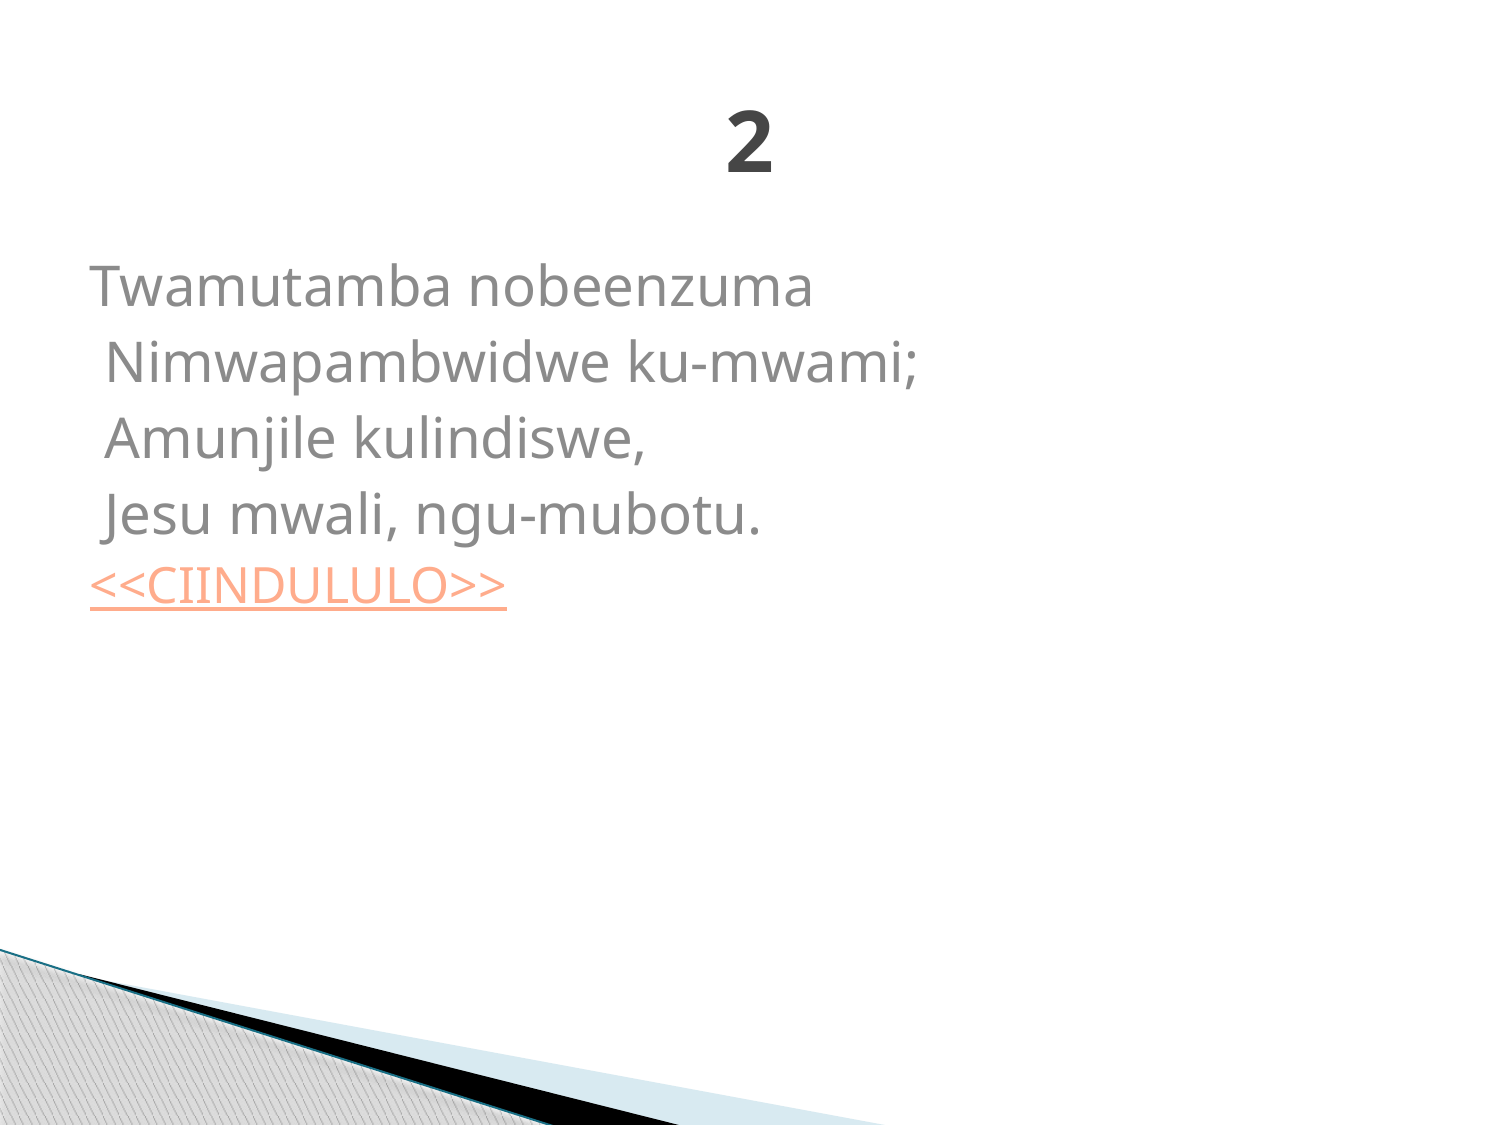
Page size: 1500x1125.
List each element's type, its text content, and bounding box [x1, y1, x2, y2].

title 2 [75, 45, 1425, 233]
list Twamutamba nobeenzuma Nimwapambwidwe ku-mwami; Amunjile kulindiswe, Jesu mwali, ngu-mubotu. <<CIINDULULO>> [75, 243, 1425, 986]
